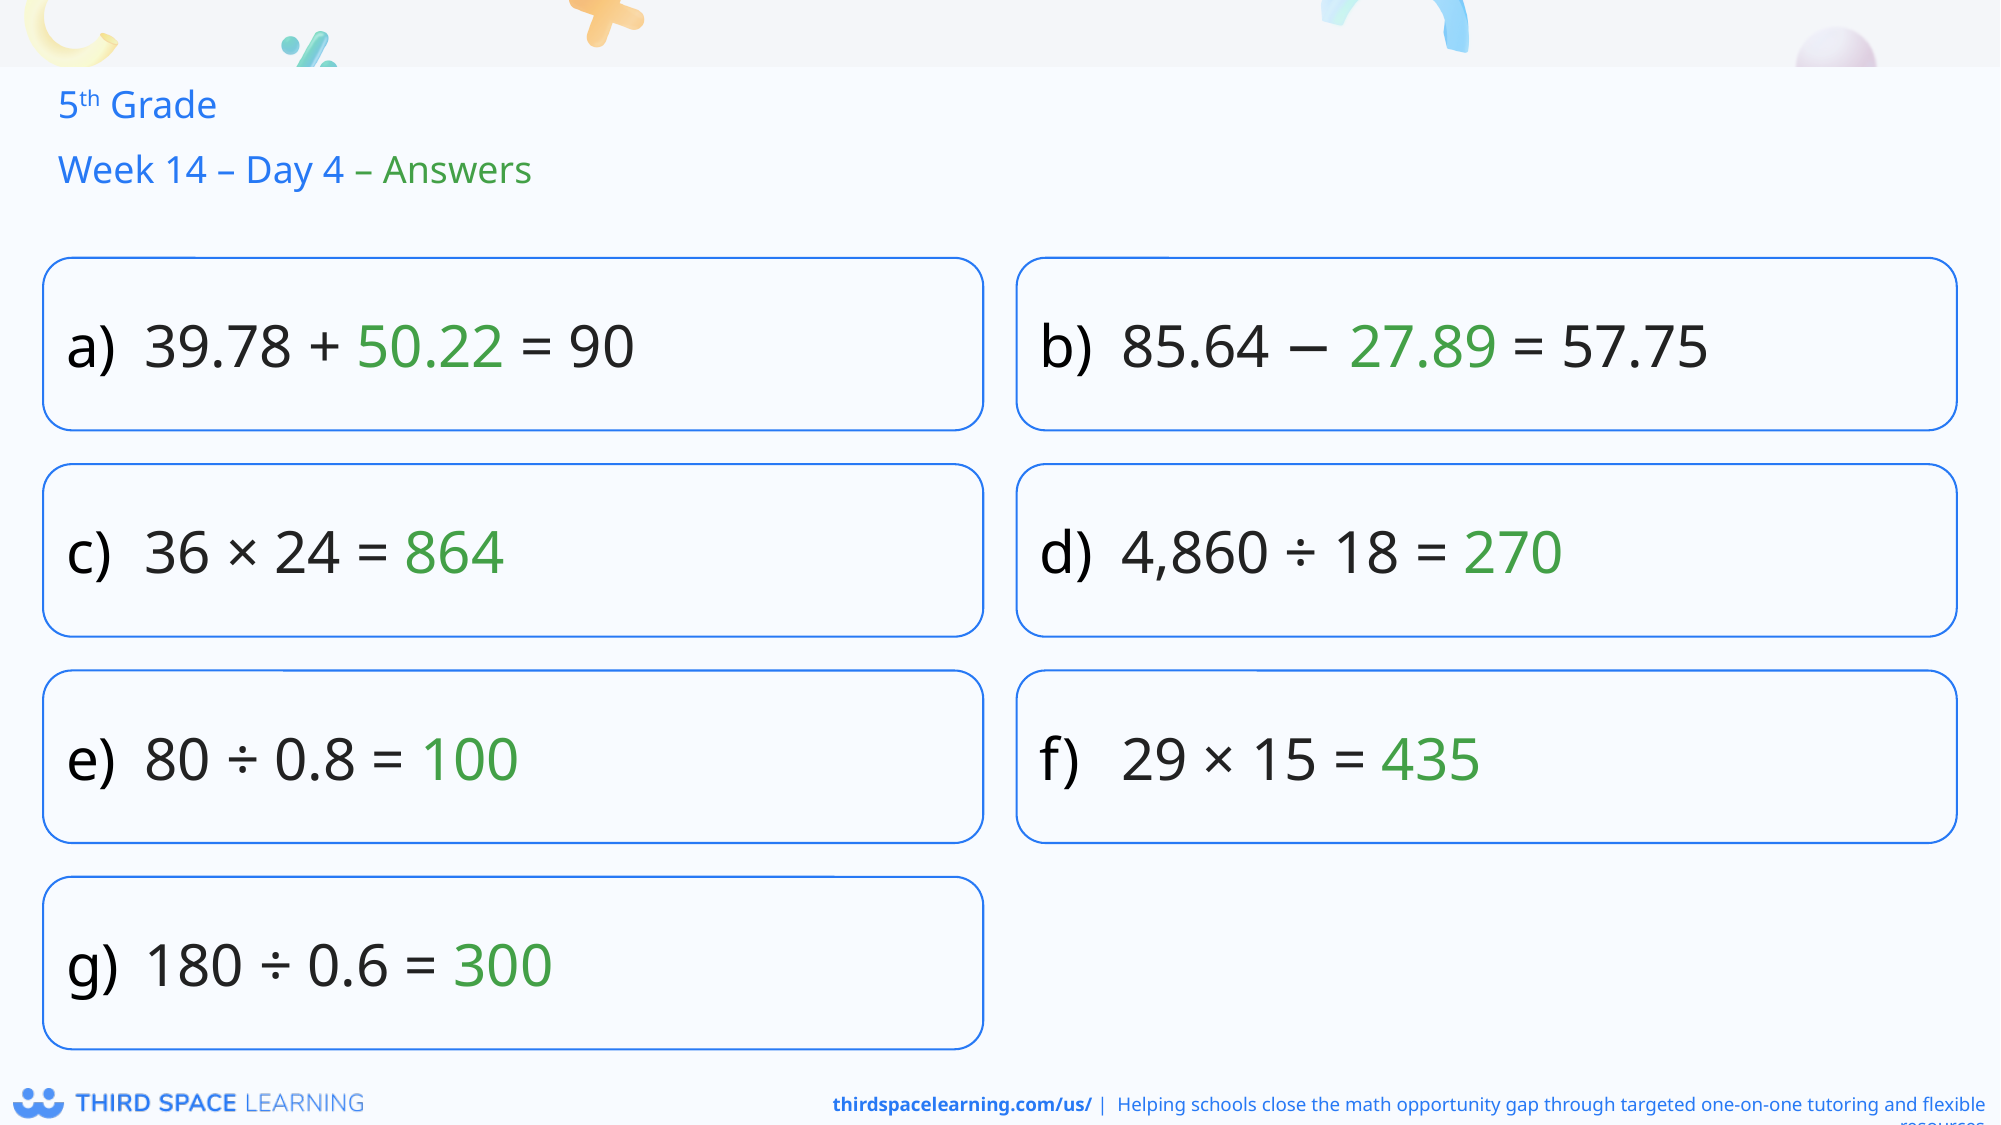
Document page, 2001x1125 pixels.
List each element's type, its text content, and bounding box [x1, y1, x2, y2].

text_box 5th Grade Week 14 – Day 4 – Answers [43, 73, 705, 212]
list 36 × 24 = 864 [129, 478, 962, 623]
list 4,860 ÷ 18 = 270 [1106, 478, 1939, 623]
list 39.78 + 50.22 = 90 [129, 272, 962, 416]
picture [0, 0, 2000, 67]
picture [13, 1088, 365, 1119]
list 85.64 − 27.89 = 57.75 [1106, 272, 1939, 416]
list 29 × 15 = 435 [1106, 684, 1939, 829]
list 80 ÷ 0.8 = 100 [129, 684, 962, 829]
list 180 ÷ 0.6 = 300 [129, 891, 962, 1035]
